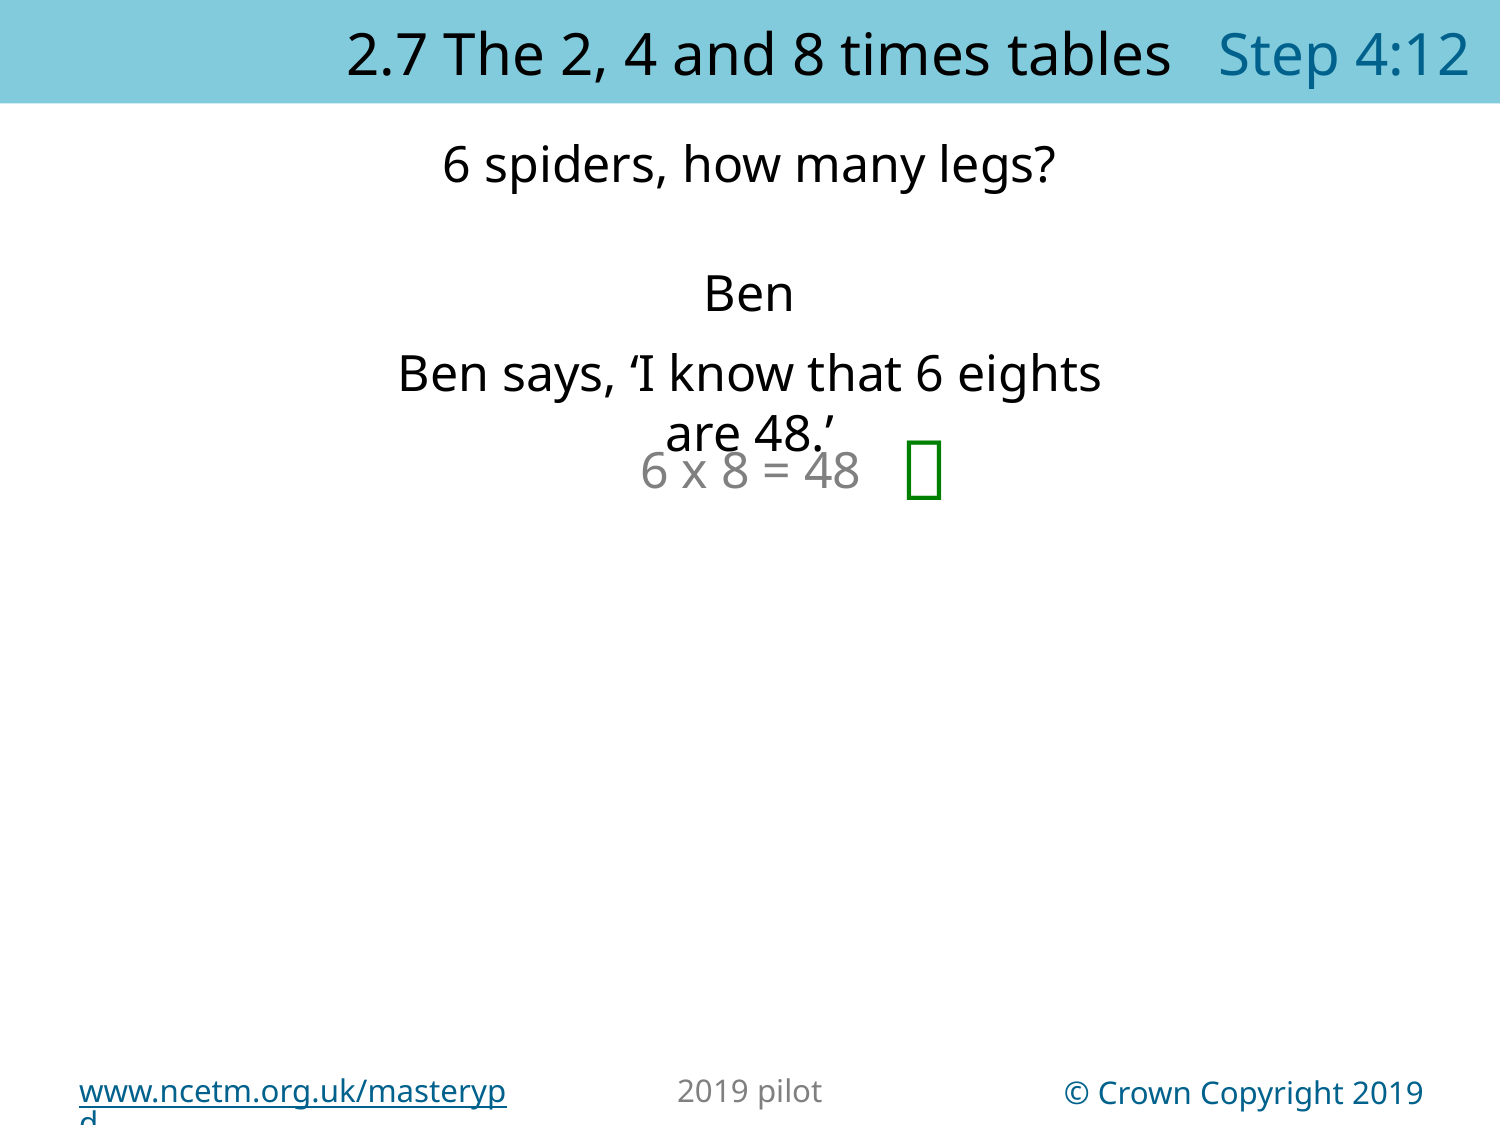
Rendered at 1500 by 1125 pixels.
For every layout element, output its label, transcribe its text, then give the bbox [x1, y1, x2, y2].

text_box Ben says, ‘I know that 6 eights are 48.’ [340, 333, 1160, 469]
text_box  [884, 409, 960, 525]
list 2.7 The 2, 4 and 8 times tables Step 4:12 [0, 0, 1500, 104]
text_box Ben [682, 254, 818, 329]
text_box 6 spiders, how many legs? [94, 125, 1406, 201]
text_box 6 x 8 = 48 [625, 431, 884, 507]
